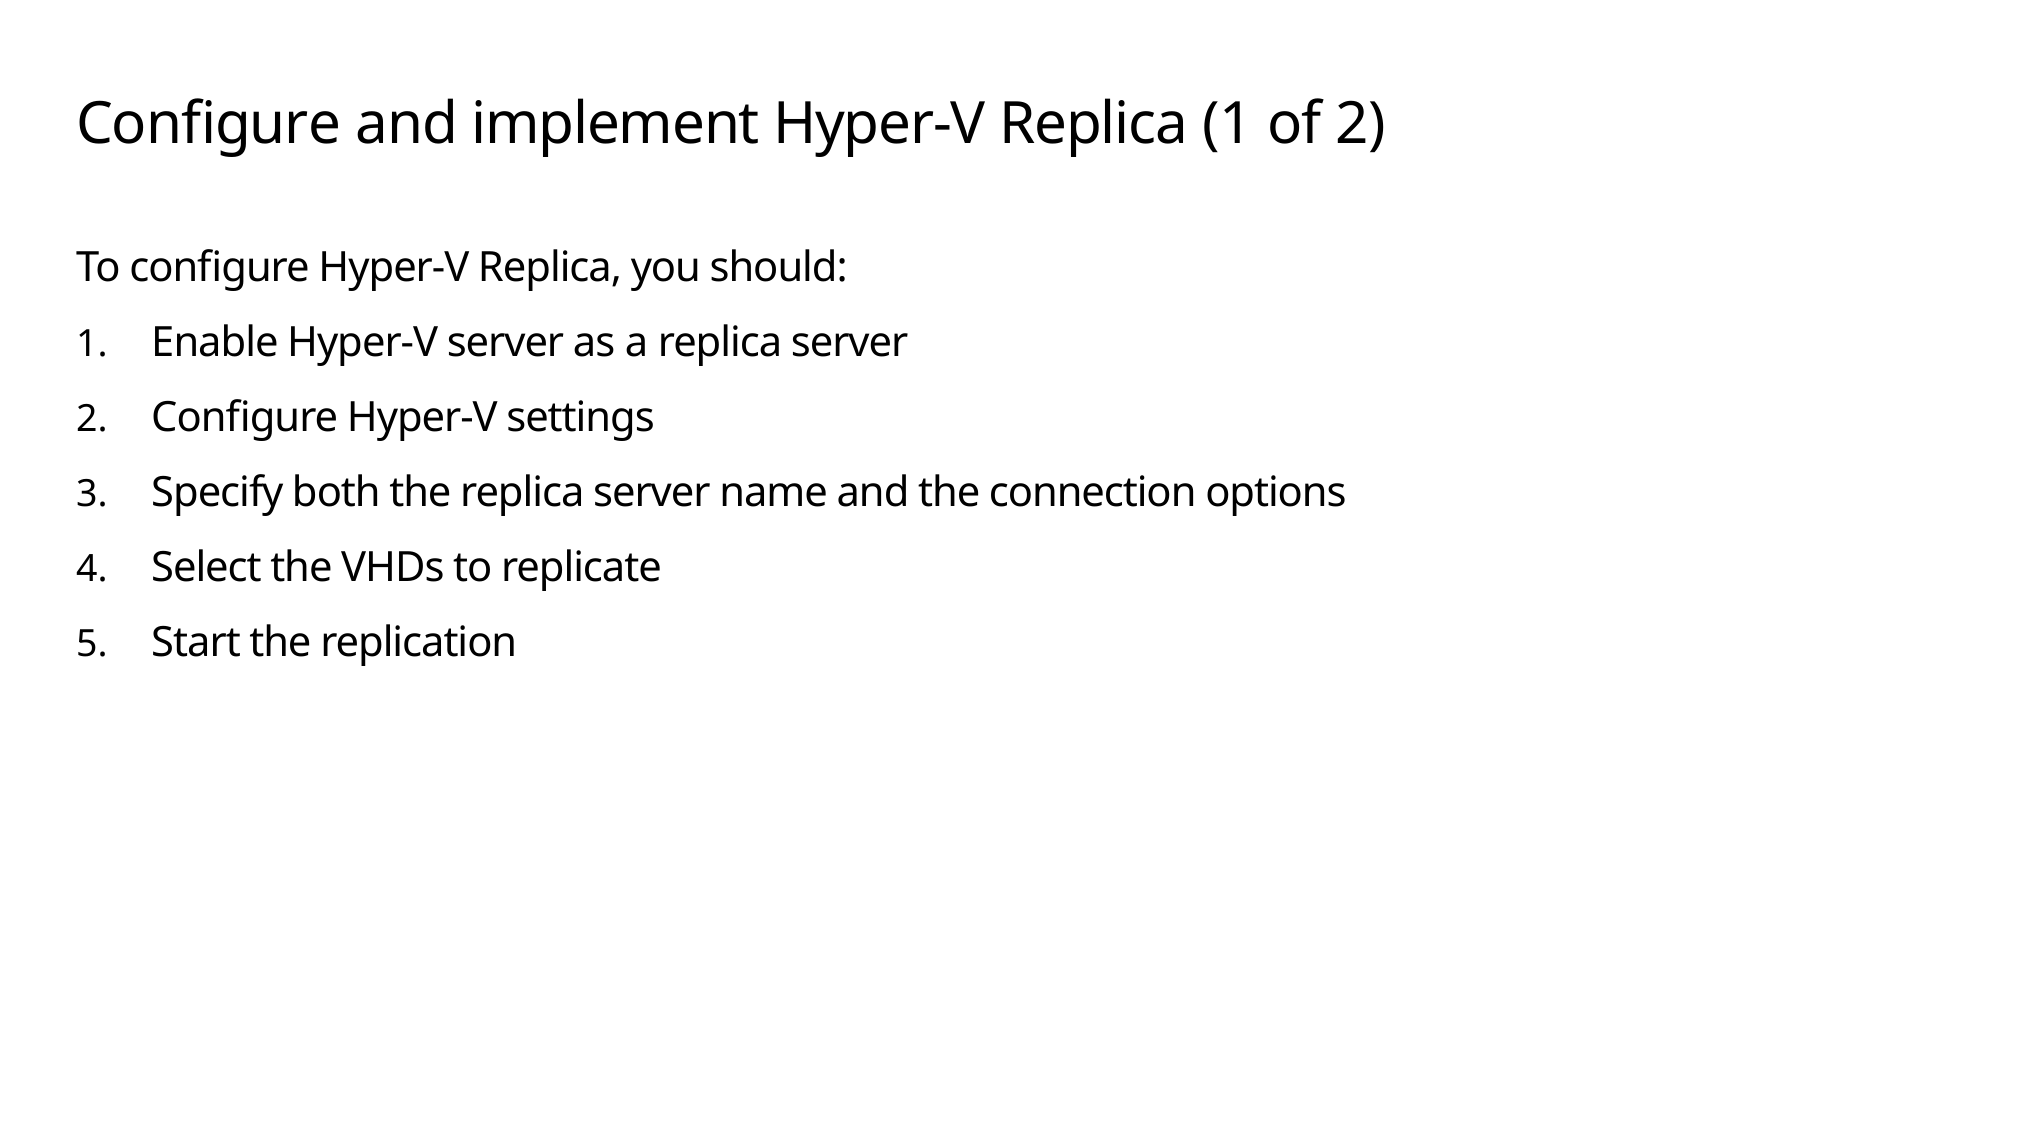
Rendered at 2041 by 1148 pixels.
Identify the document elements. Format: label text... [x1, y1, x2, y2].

list To configure Hyper-V Replica, you should: Enable Hyper-V server as a replica server Configure Hyper-V settings Specify both the replica server name and the connection options Select the VHDs to replicate Start the replication [76, 240, 1970, 1074]
title Configure and implement Hyper-V Replica (1 of 2) [76, 93, 1968, 161]
